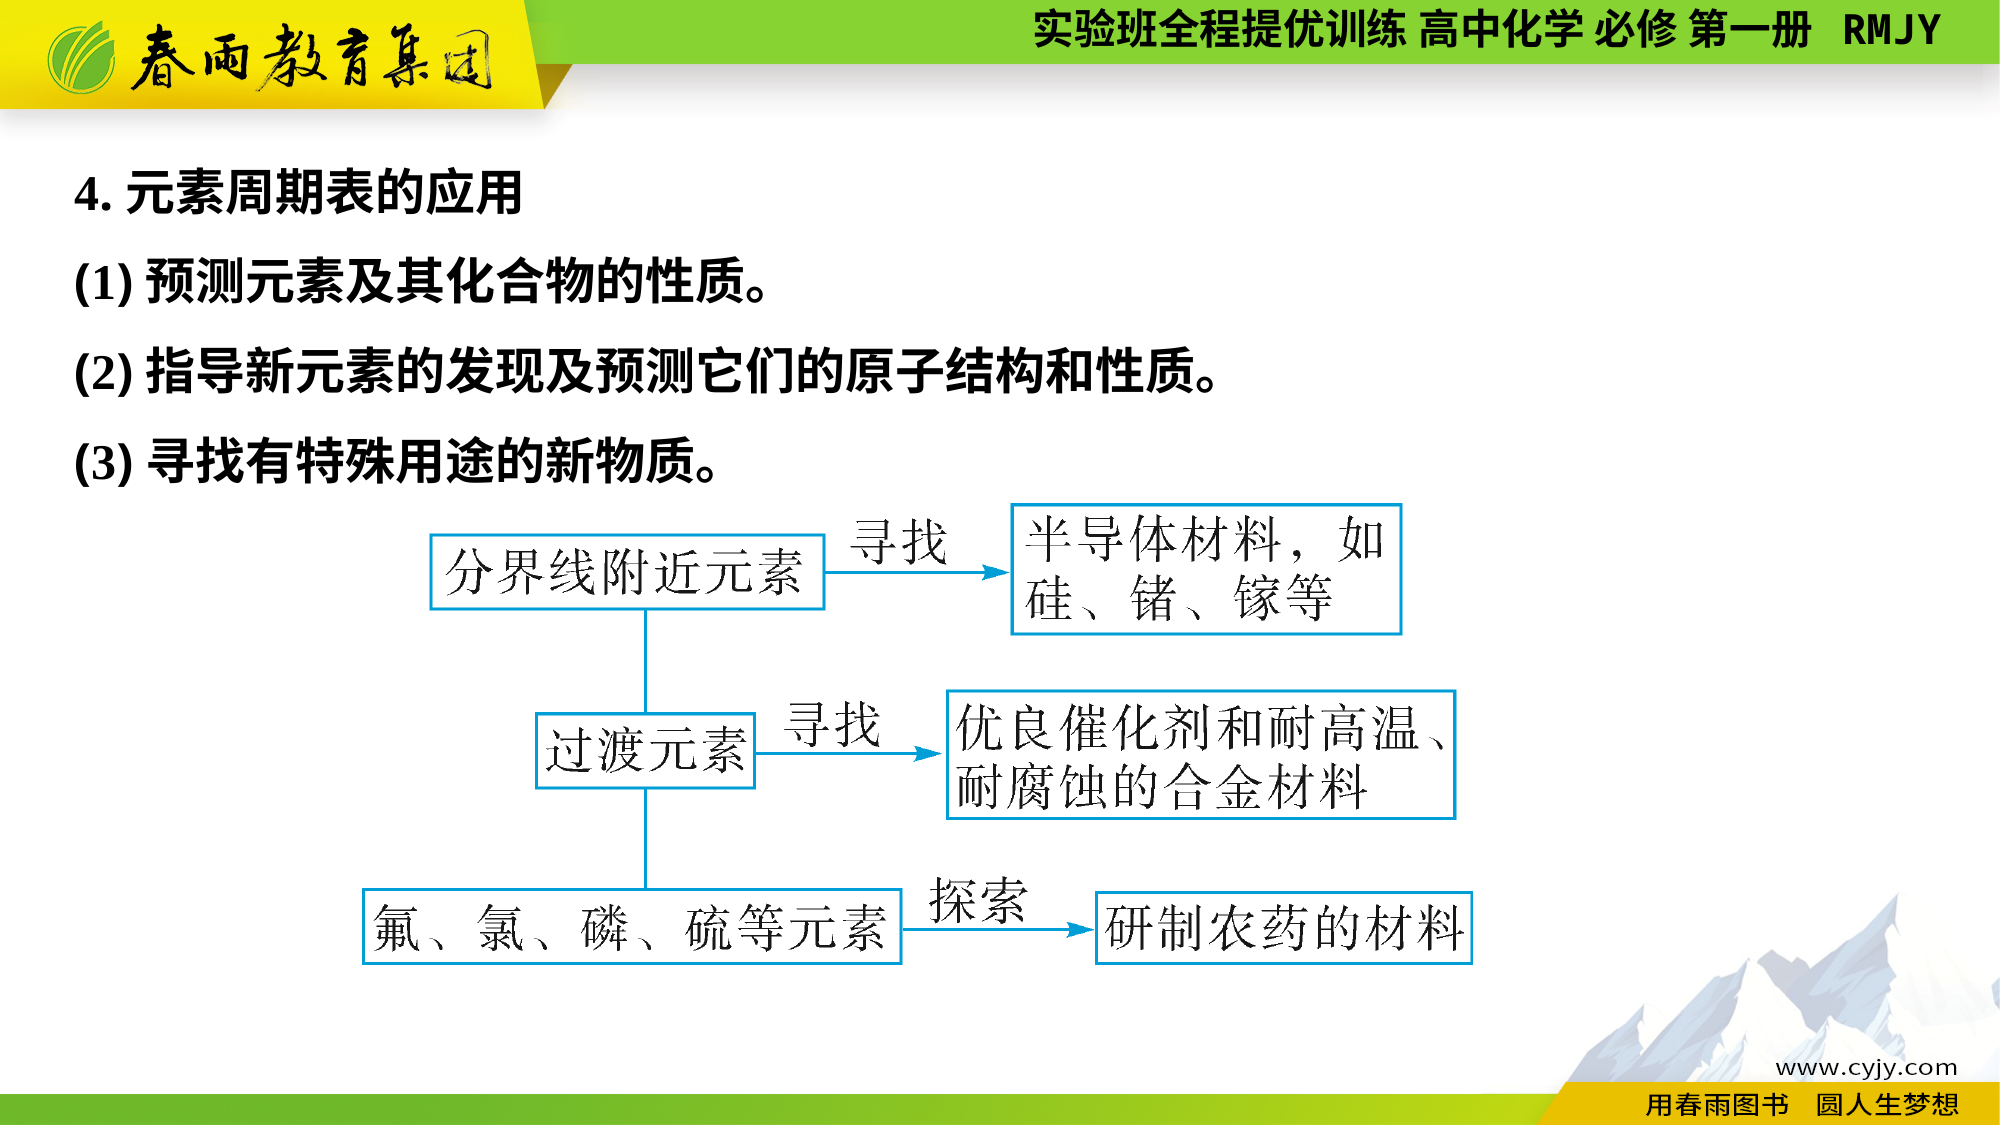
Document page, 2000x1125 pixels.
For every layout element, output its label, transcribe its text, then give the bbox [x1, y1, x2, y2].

list 4.元素周期表的应用 (1)预测元素及其化合物的性质。 (2)指导新元素的发现及预测它们的原子结构和性质。 (3)寻找有特殊用途的新物质。 [59, 122, 1944, 490]
picture [0, 0, 2000, 1125]
